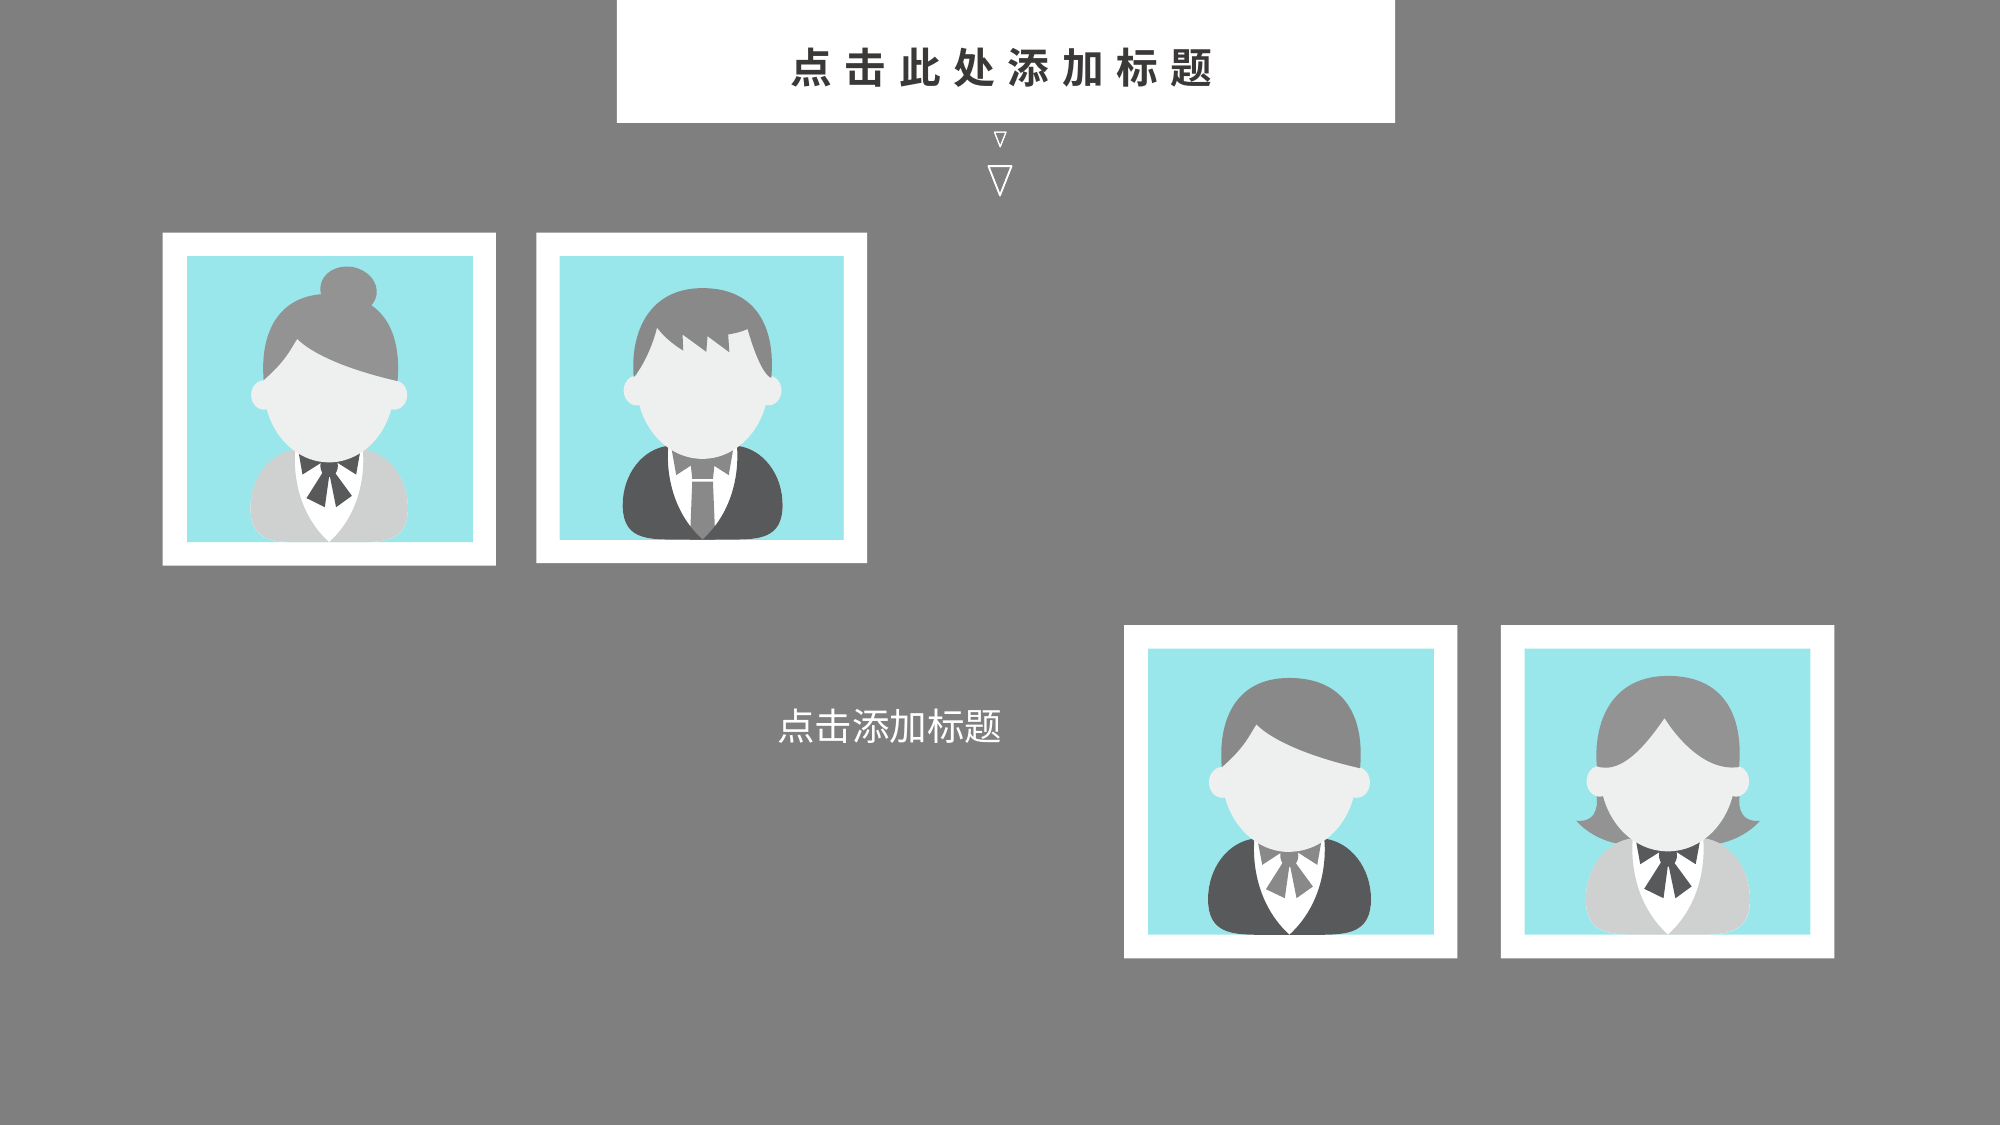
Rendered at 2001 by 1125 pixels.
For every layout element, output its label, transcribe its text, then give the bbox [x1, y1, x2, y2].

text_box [162, 232, 496, 566]
text_box 点击添加标题 [680, 684, 1017, 756]
text_box 点击此处添加标题 [775, 34, 1307, 99]
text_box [536, 232, 868, 564]
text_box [1124, 625, 1458, 959]
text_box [1500, 625, 1835, 959]
